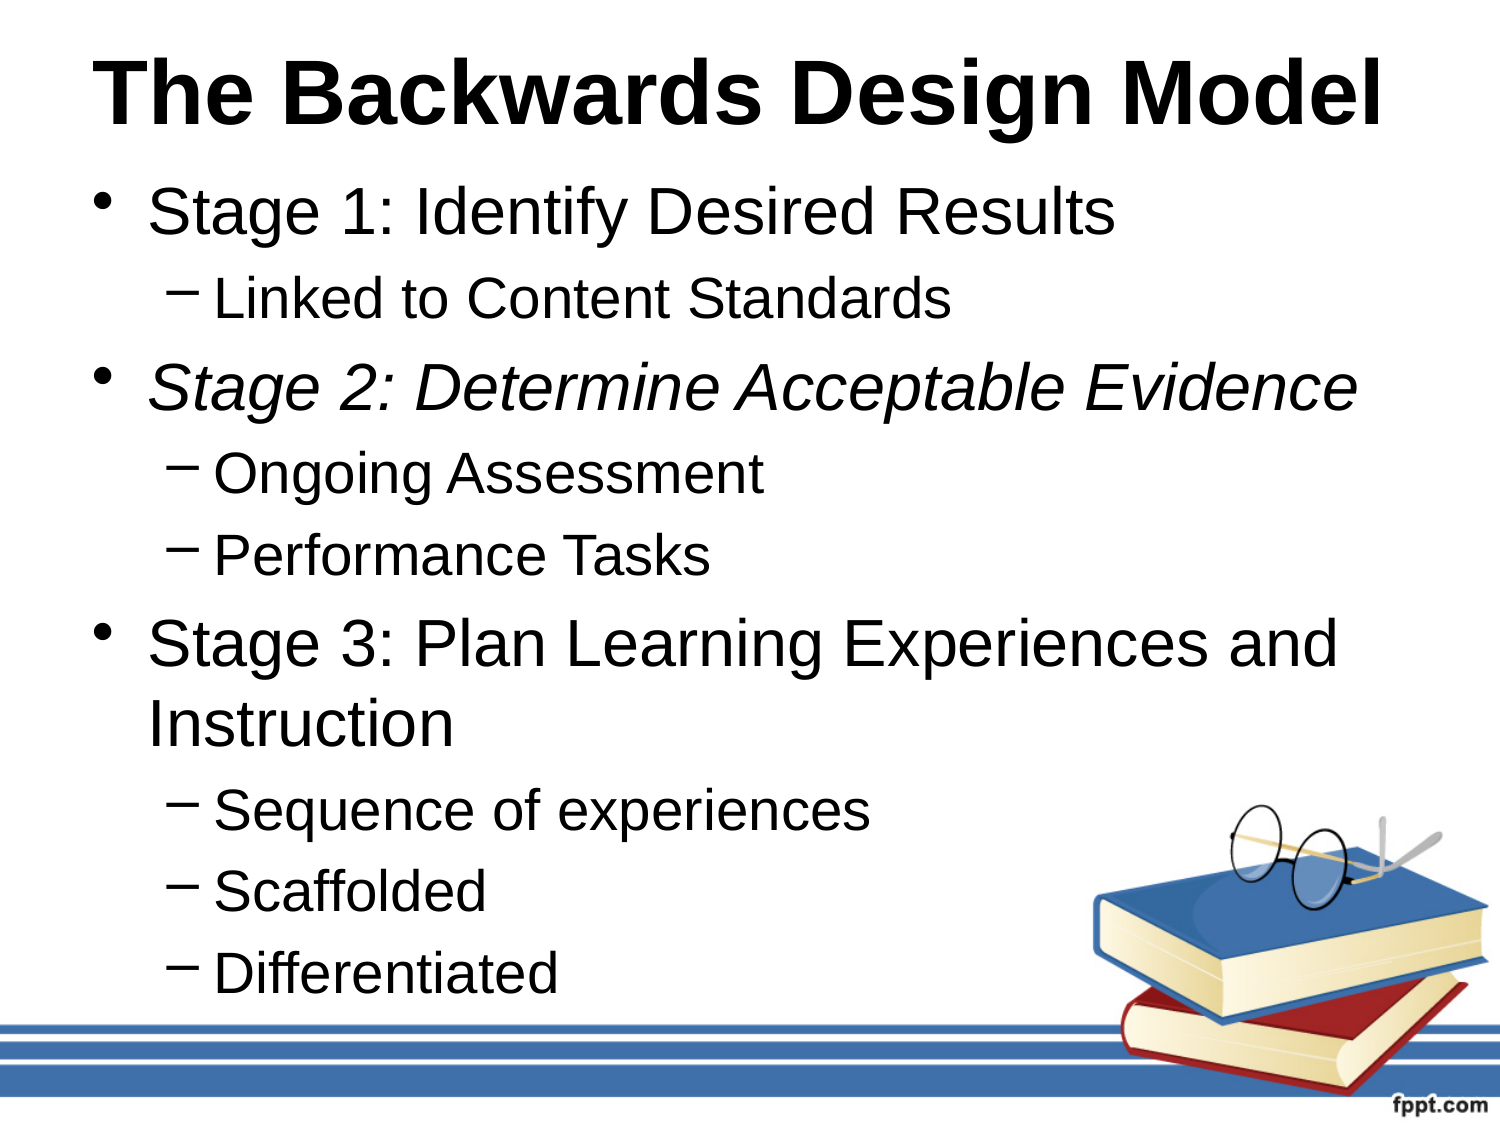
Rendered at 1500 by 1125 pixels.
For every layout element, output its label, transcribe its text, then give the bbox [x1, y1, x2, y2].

picture [0, 0, 1500, 1125]
list Stage 1: Identify Desired Results Linked to Content Standards Stage 2: Determine Acceptable Evidence Ongoing Assessment Performance Tasks Stage 3: Plan Learning Experiences and Instruction Sequence of experiences Scaffolded Differentiated [76, 160, 1427, 1020]
title The Backwards Design Model [64, 0, 1415, 175]
